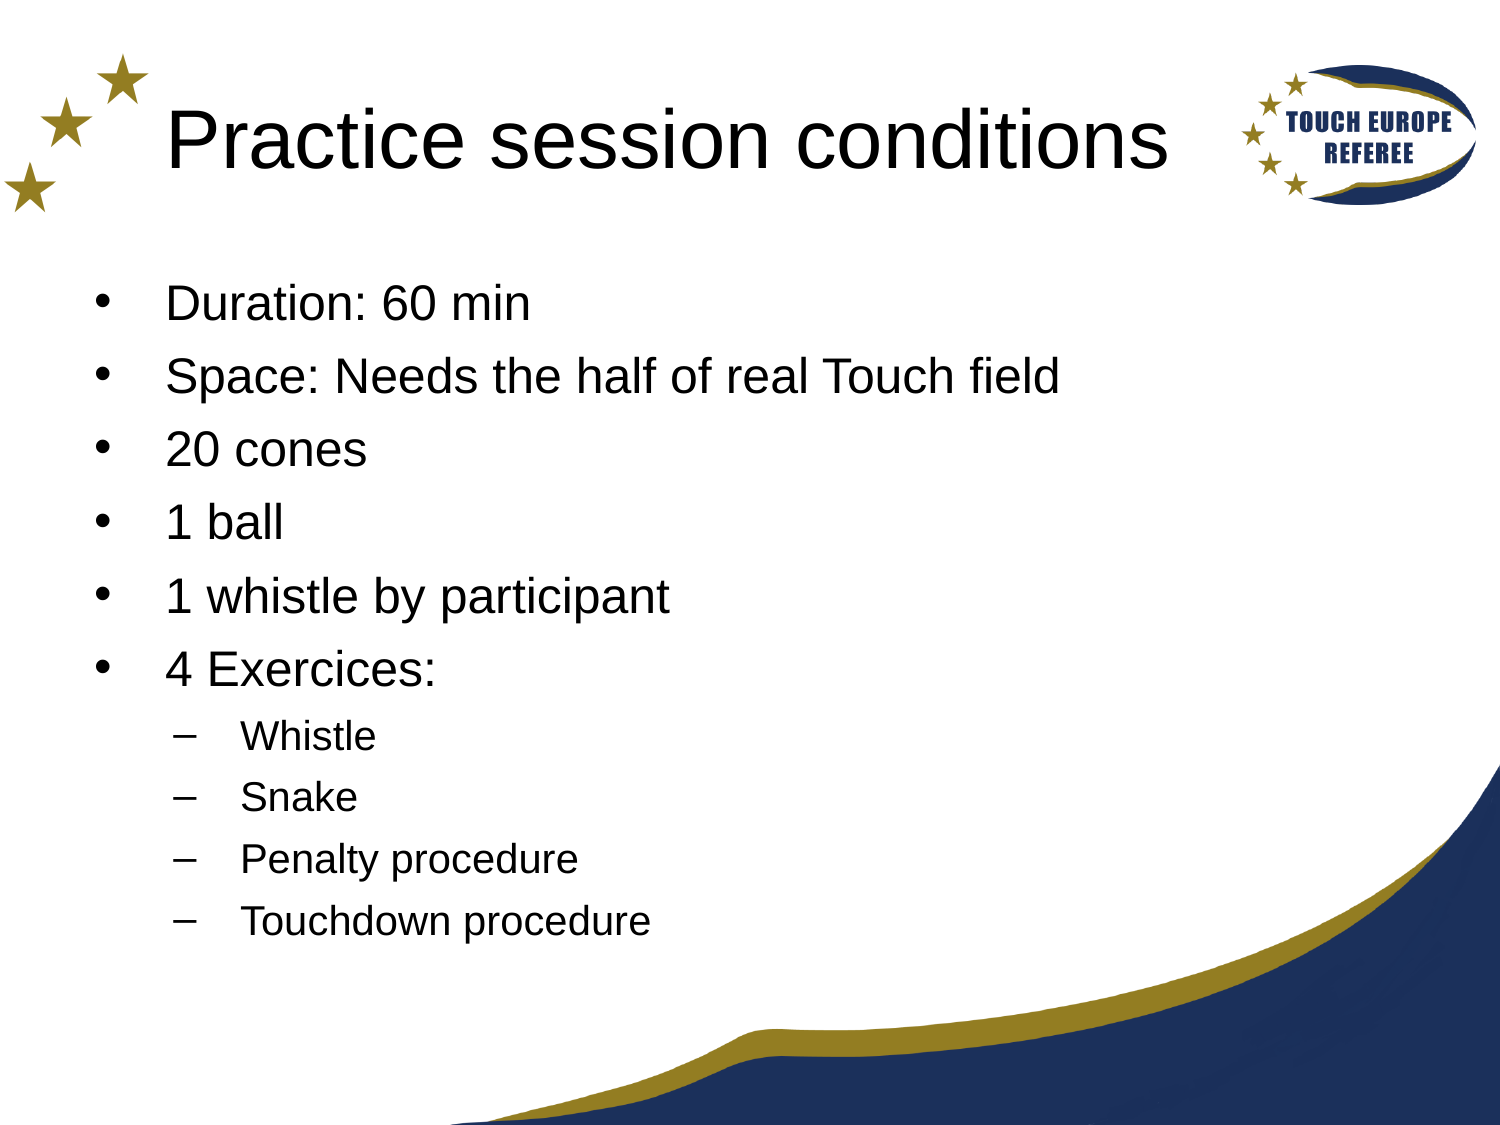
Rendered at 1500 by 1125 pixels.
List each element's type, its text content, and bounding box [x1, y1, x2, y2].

picture [1241, 65, 1476, 205]
picture [450, 751, 1500, 1125]
list Duration: 60 min Space: Needs the half of real Touch field 20 cones 1 ball 1 whistle by participant 4 Exercices: Whistle Snake Penalty procedure Touchdown procedure [75, 262, 1425, 1005]
picture [0, 53, 150, 216]
title Practice session conditions [150, 45, 1223, 225]
